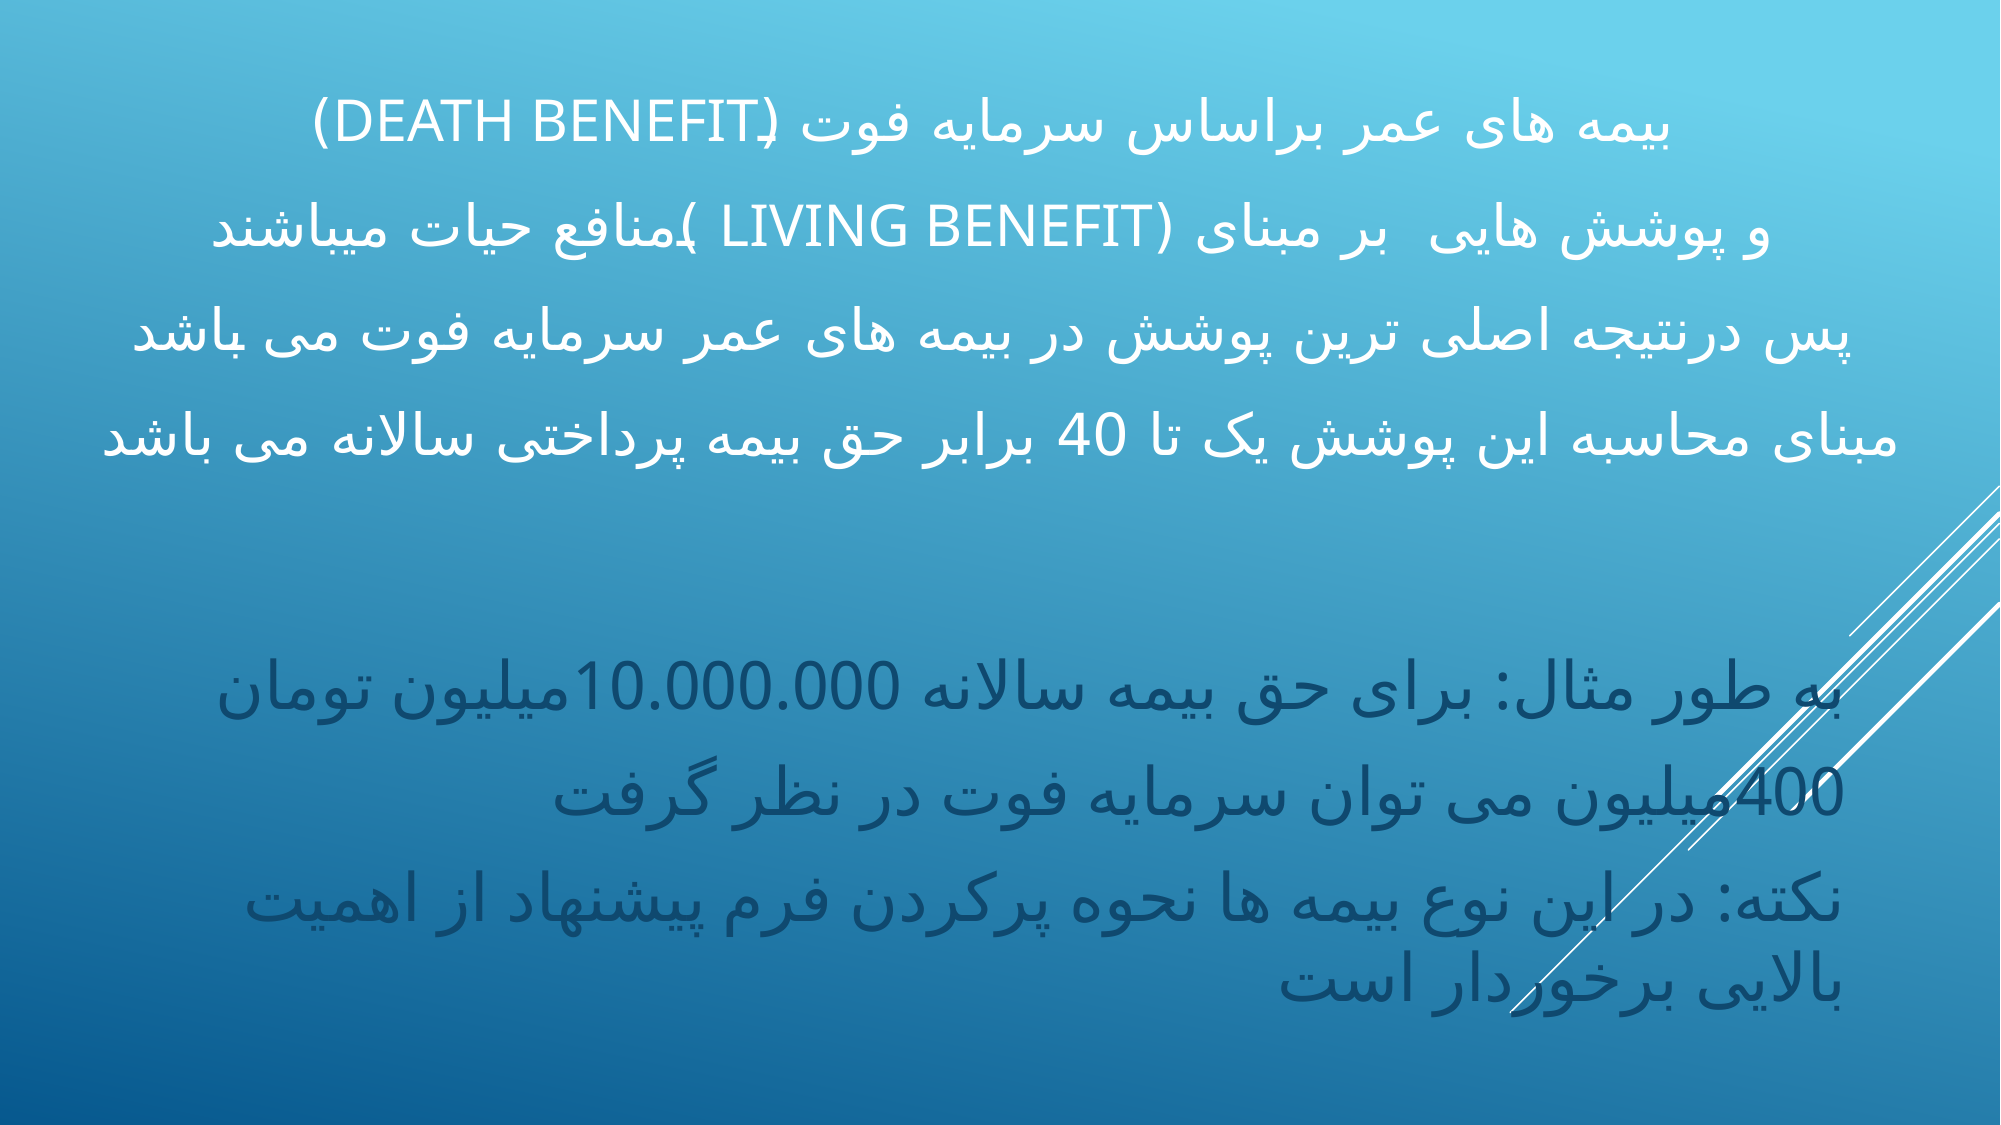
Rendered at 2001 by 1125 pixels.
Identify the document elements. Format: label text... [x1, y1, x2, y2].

list به طور مثال: برای حق بیمه سالانه 10.000.000میلیون تومان 400میلیون می توان سرمایه فوت در نظر گرفت نکته: در این نوع بیمه ها نحوه پرکردن فرم پیشنهاد از اهمیت بالایی برخوردار است [122, 538, 1862, 1119]
title بیمه های عمر براساس سرمایه فوت (death benefit) و پوشش هایی بر مبنای (living BENEFIT )منافع حیات میباشند پس درنتیجه اصلی ترین پوشش در بیمه های عمر سرمایه فوت می باشد مبنای محاسبه این پوشش یک تا 40 برابر حق بیمه پرداختی سالانه می باشد [0, 0, 1985, 539]
